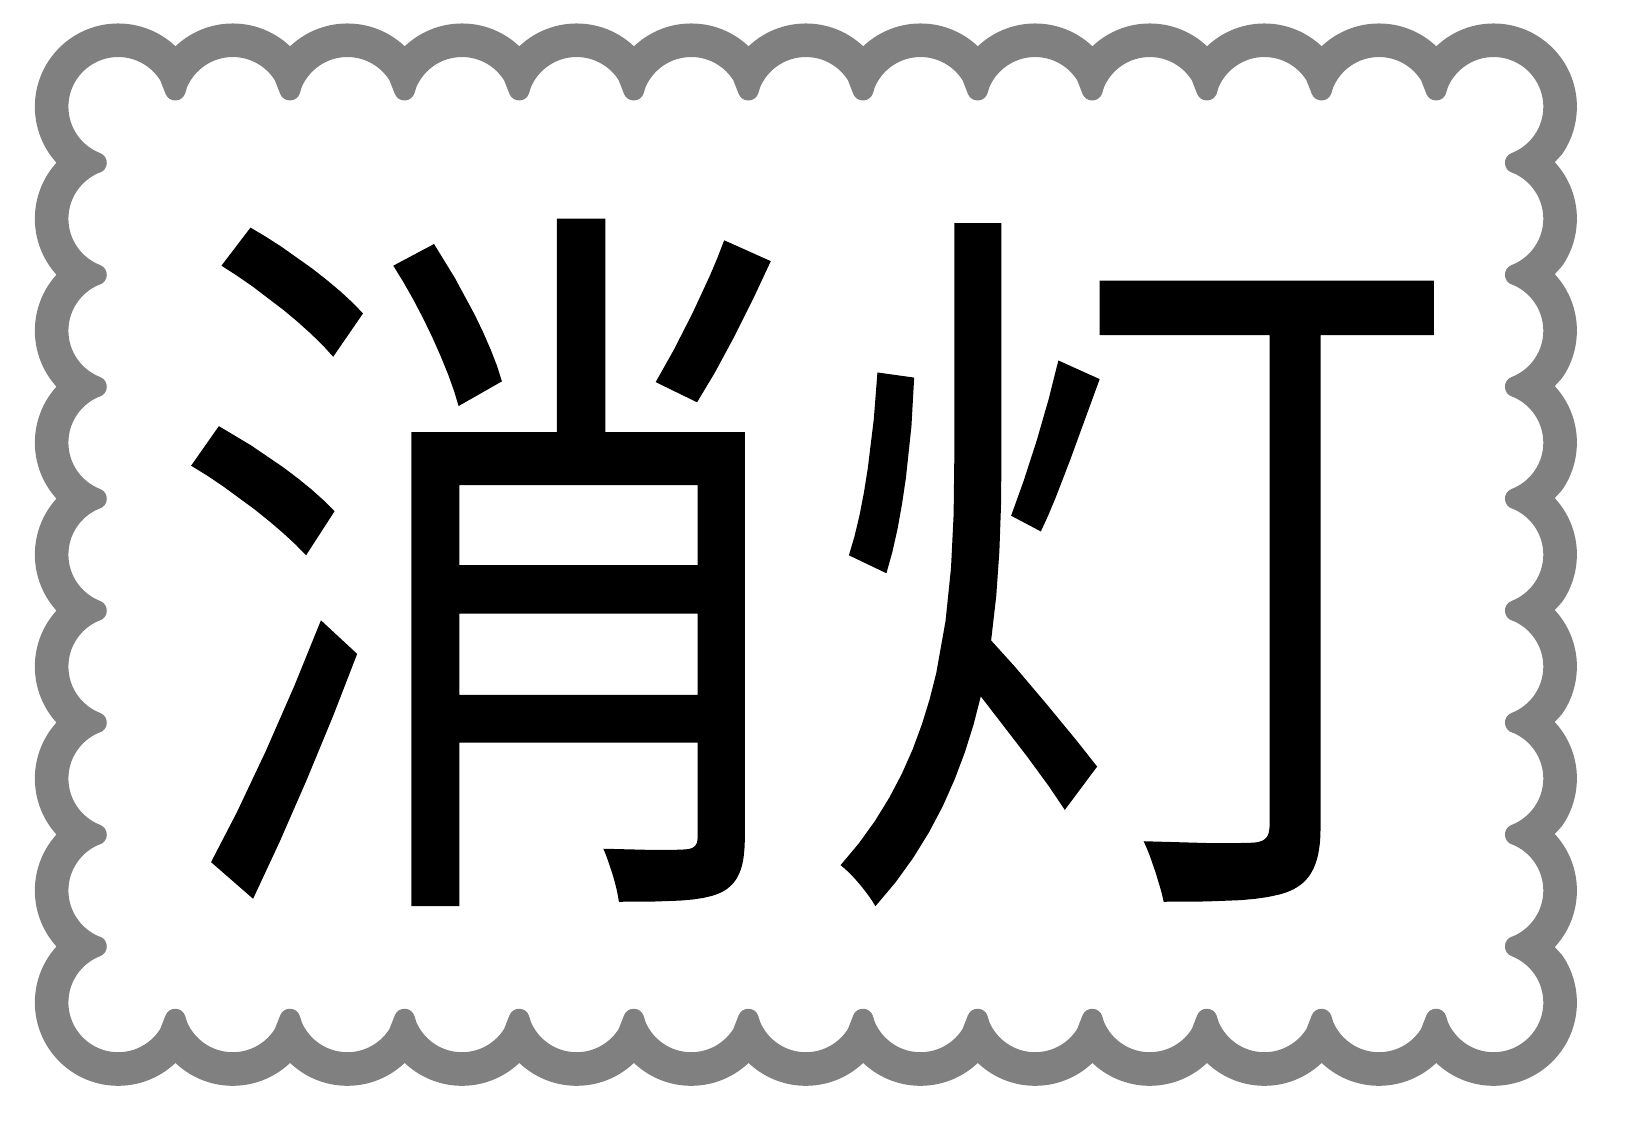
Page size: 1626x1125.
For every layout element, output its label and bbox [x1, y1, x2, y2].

text_box [43, 31, 1569, 1078]
